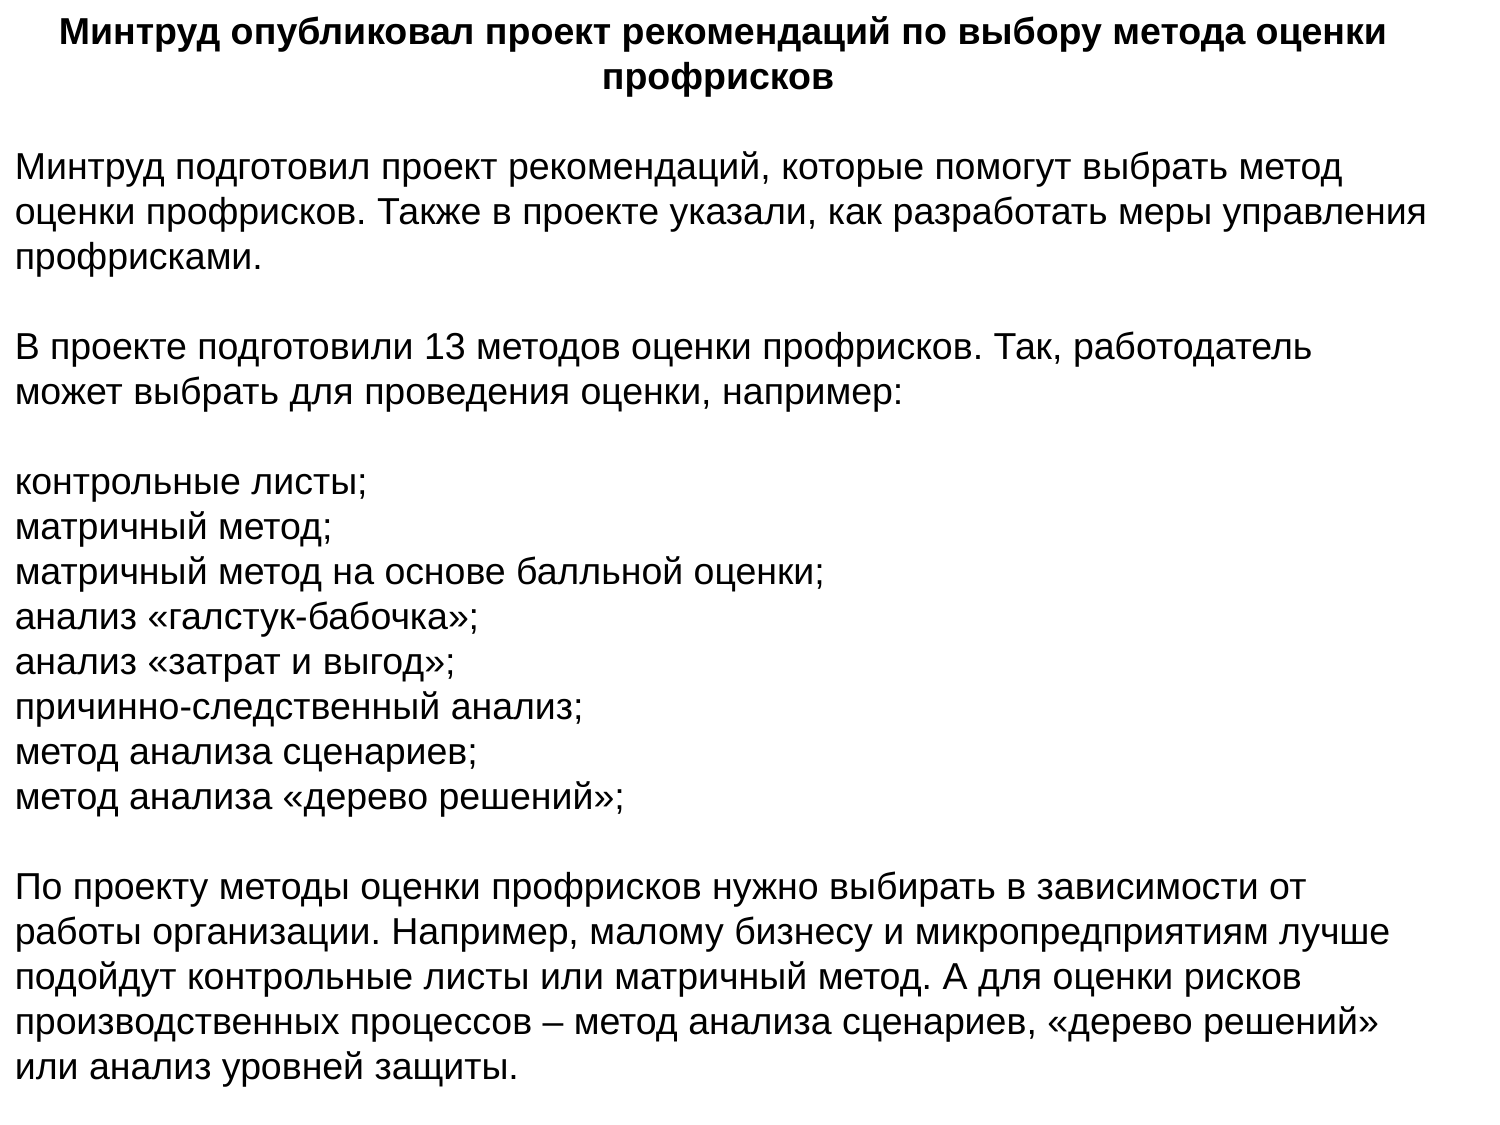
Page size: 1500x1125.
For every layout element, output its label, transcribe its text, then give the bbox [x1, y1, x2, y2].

text_box Минтруд опубликовал проект рекомендаций по выбору метода оценки профрисков Минтруд подготовил проект рекомендаций, которые помогут выбрать метод оценки профрисков. Также в проекте указали, как разработать меры управления профрисками. В проекте подготовили 13 методов оценки профрисков. Так, работодатель может выбрать для проведения оценки, например: контрольные листы; матричный метод; матричный метод на основе балльной оценки; анализ «галстук-бабочка»; анализ «затрат и выгод»; причинно-следственный анализ; метод анализа сценариев; метод анализа «дерево решений»; По проекту методы оценки профрисков нужно выбирать в зависимости от работы организации. Например, малому бизнесу и микропредприятиям лучше подойдут контрольные листы или матричный метод. А для оценки рисков производственных процессов – метод анализа сценариев, «дерево решений» или анализ уровней защиты. Если проект примут, он вступит в силу с 1 марта 2022 года [0, 0, 1447, 1125]
